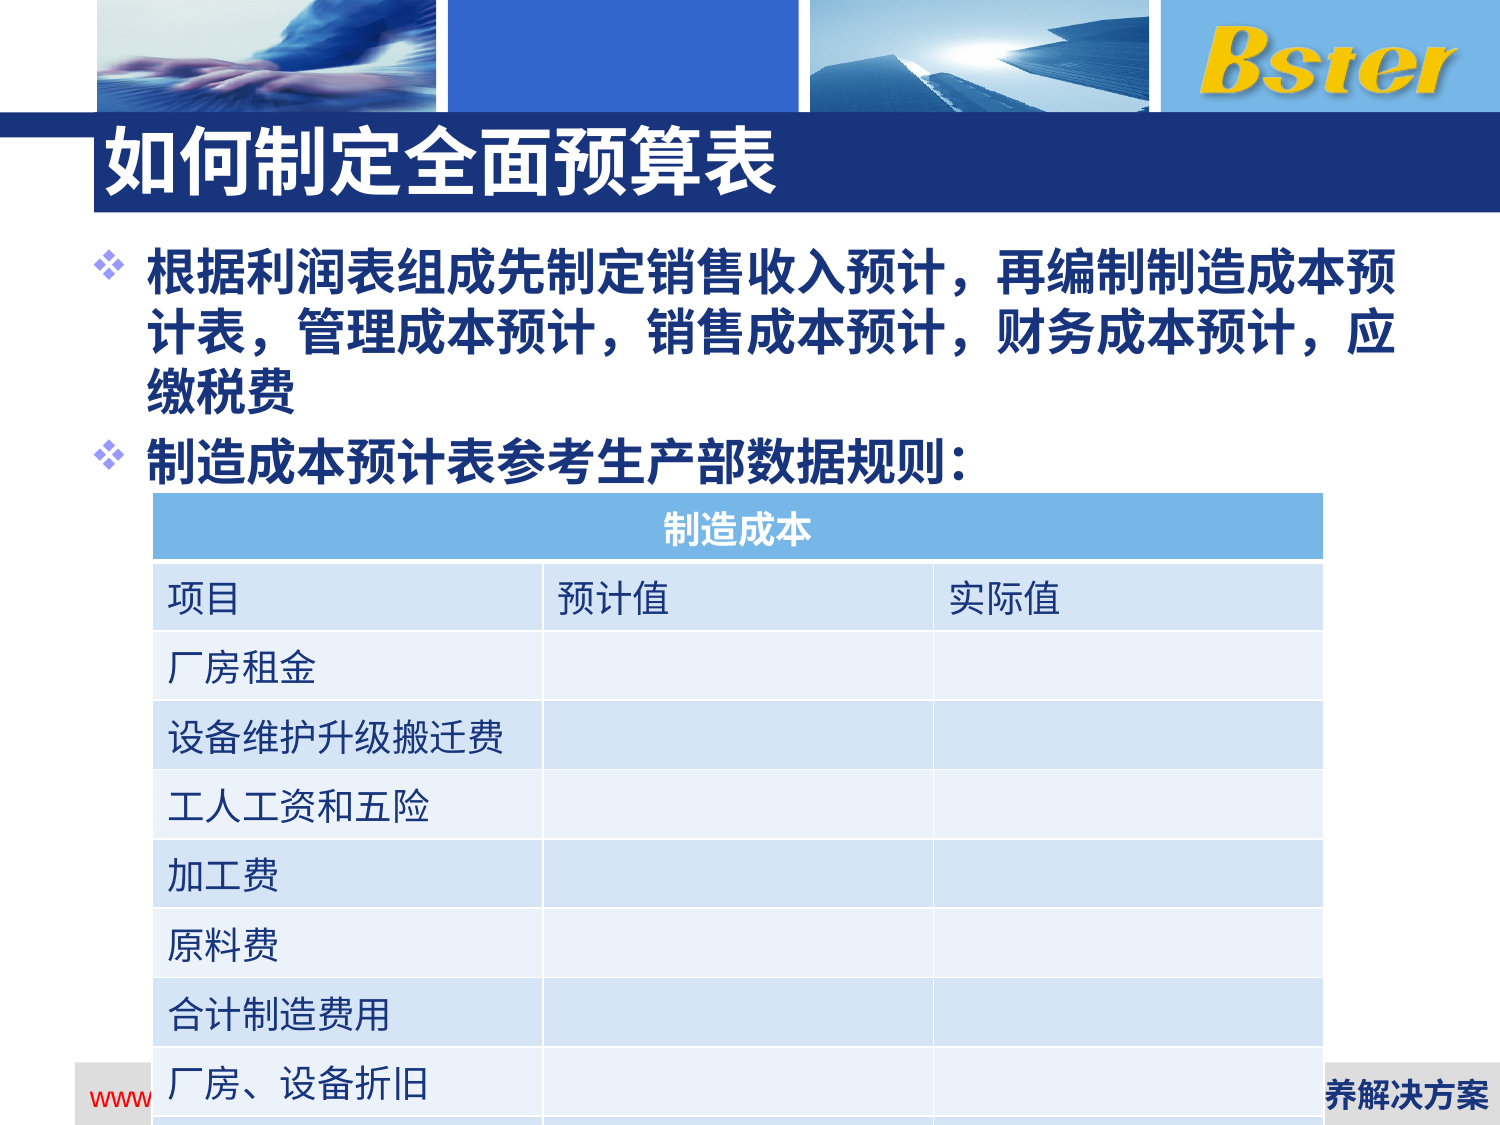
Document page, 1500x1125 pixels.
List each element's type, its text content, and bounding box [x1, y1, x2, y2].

table_cell [934, 840, 1323, 907]
table_cell [544, 1117, 933, 1125]
table_cell 合计制造成本 [153, 1117, 542, 1125]
picture [1199, 26, 1458, 94]
table_cell 工人工资和五险 [153, 770, 542, 838]
table_cell [934, 1117, 1323, 1125]
table_cell 合计制造费用 [153, 978, 542, 1046]
table_cell [934, 1048, 1323, 1115]
picture [97, 0, 437, 112]
table_cell 厂房、设备折旧 [153, 1048, 542, 1115]
table_cell [934, 909, 1323, 977]
table_cell 设备维护升级搬迁费 [153, 701, 542, 769]
table_cell 项目 [153, 564, 542, 630]
title 如何制定全面预算表 [88, 113, 1369, 206]
table_cell 加工费 [153, 840, 542, 907]
table_cell [544, 978, 933, 1046]
table_cell [934, 632, 1323, 699]
table_cell 厂房租金 [153, 632, 542, 699]
table_header 制造成本 [153, 493, 1323, 559]
table_cell [544, 840, 933, 907]
table_cell [544, 770, 933, 838]
table_cell 实际值 [934, 564, 1323, 630]
table_cell [544, 632, 933, 699]
table_cell [544, 701, 933, 769]
table_cell [934, 701, 1323, 769]
list 根据利润表组成先制定销售收入预计，再编制制造成本预计表，管理成本预计，销售成本预计，财务成本预计，应缴税费 制造成本预计表参考生产部数据规则： [74, 232, 1454, 1034]
table_cell [544, 1048, 933, 1115]
table_cell [934, 978, 1323, 1046]
table_cell [544, 909, 933, 977]
picture [810, 0, 1150, 112]
table_cell 预计值 [544, 564, 933, 630]
table_cell 原料费 [153, 909, 542, 977]
table_cell [934, 770, 1323, 838]
